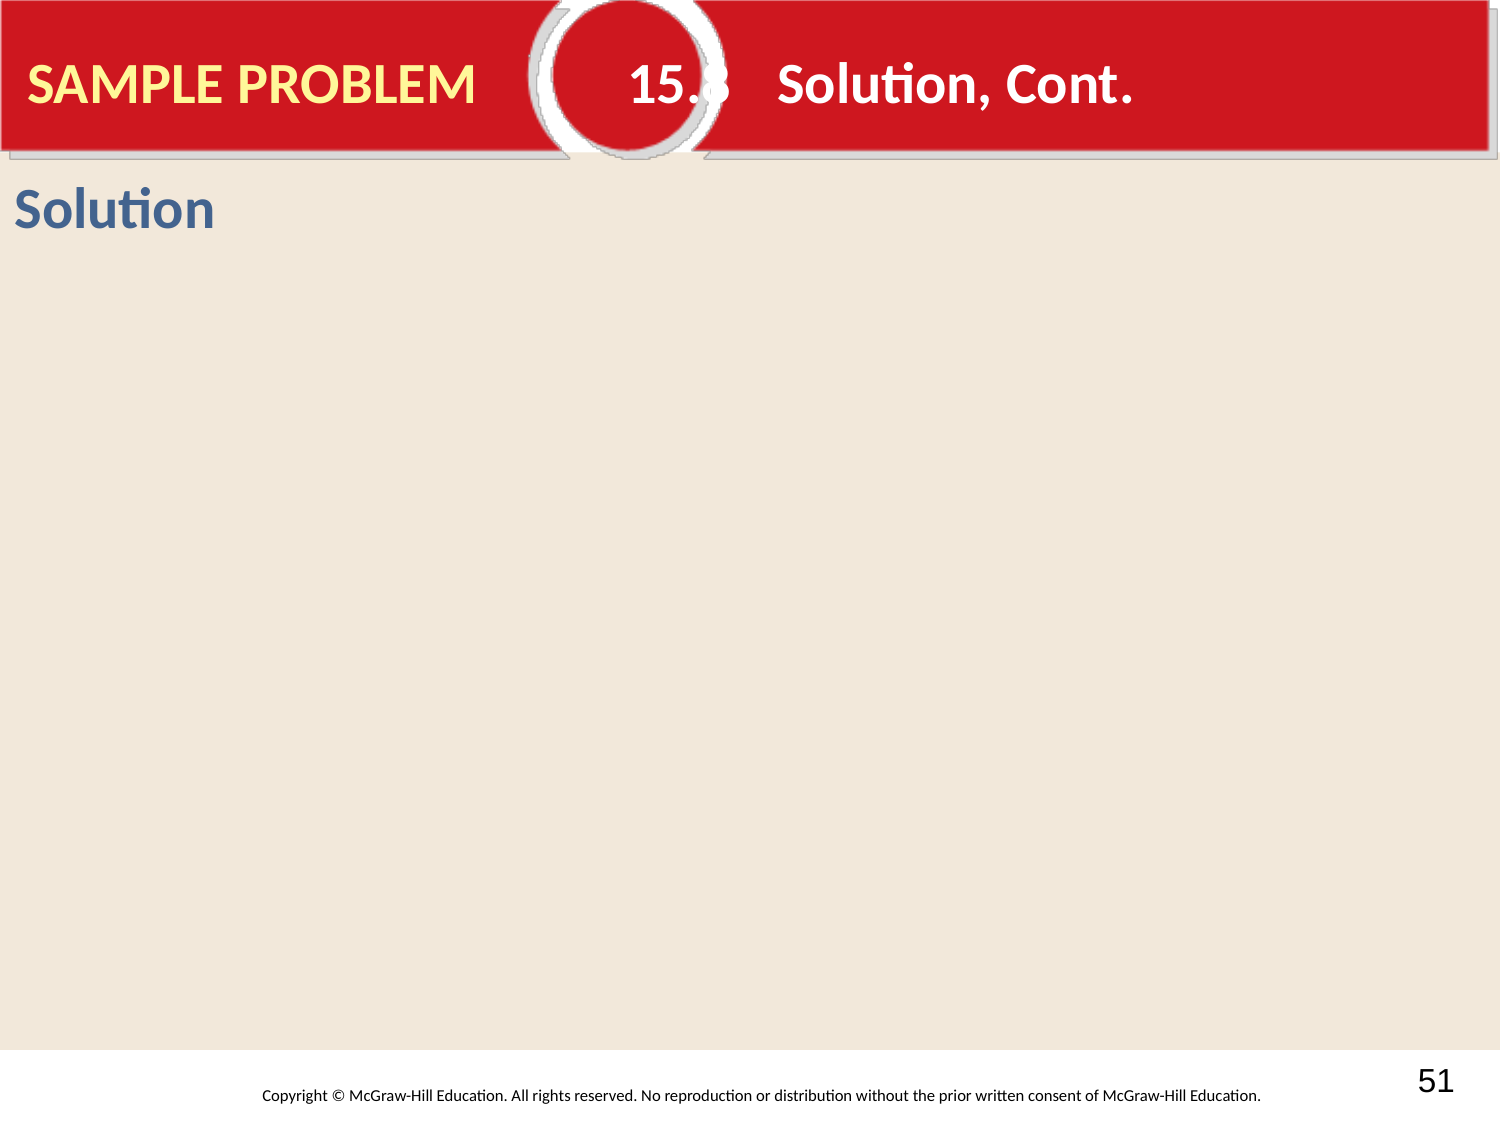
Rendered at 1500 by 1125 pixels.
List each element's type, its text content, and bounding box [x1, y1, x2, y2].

picture [0, 0, 1500, 162]
list Solution [0, 162, 1465, 238]
title SAMPLE PROBLEM 15.8 Solution, Cont. [12, 37, 1475, 125]
